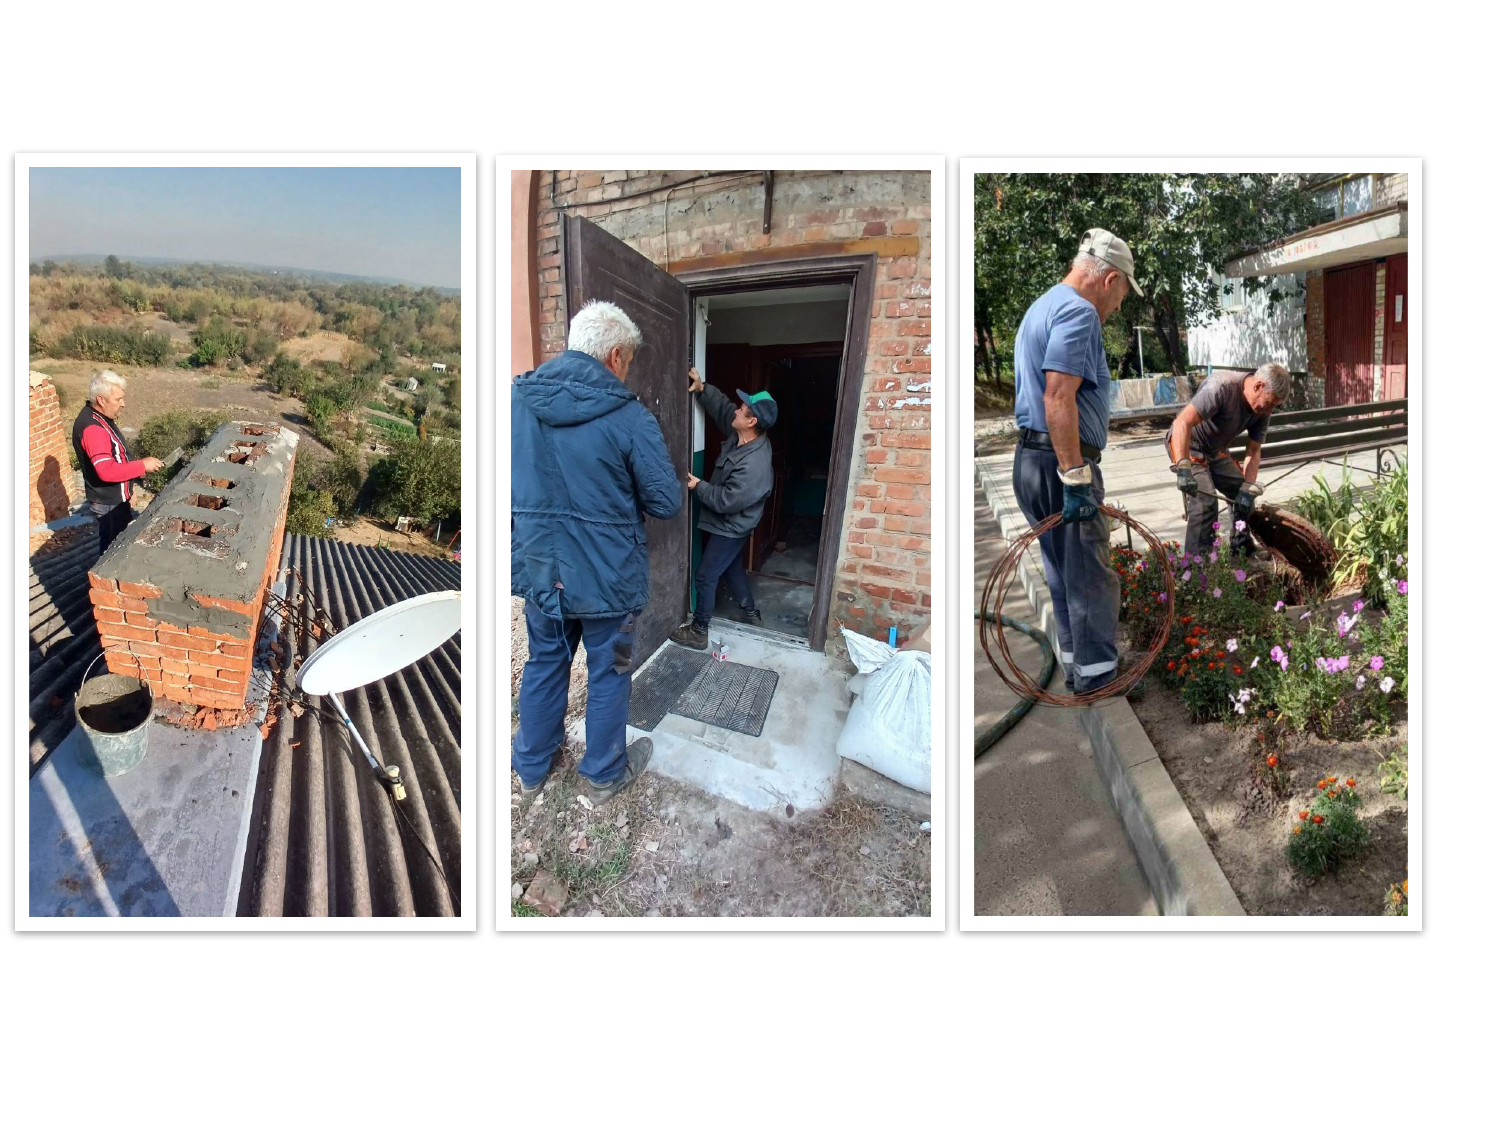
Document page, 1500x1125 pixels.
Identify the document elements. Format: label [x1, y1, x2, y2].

picture [974, 172, 1408, 917]
picture [29, 166, 462, 917]
picture [510, 169, 932, 918]
